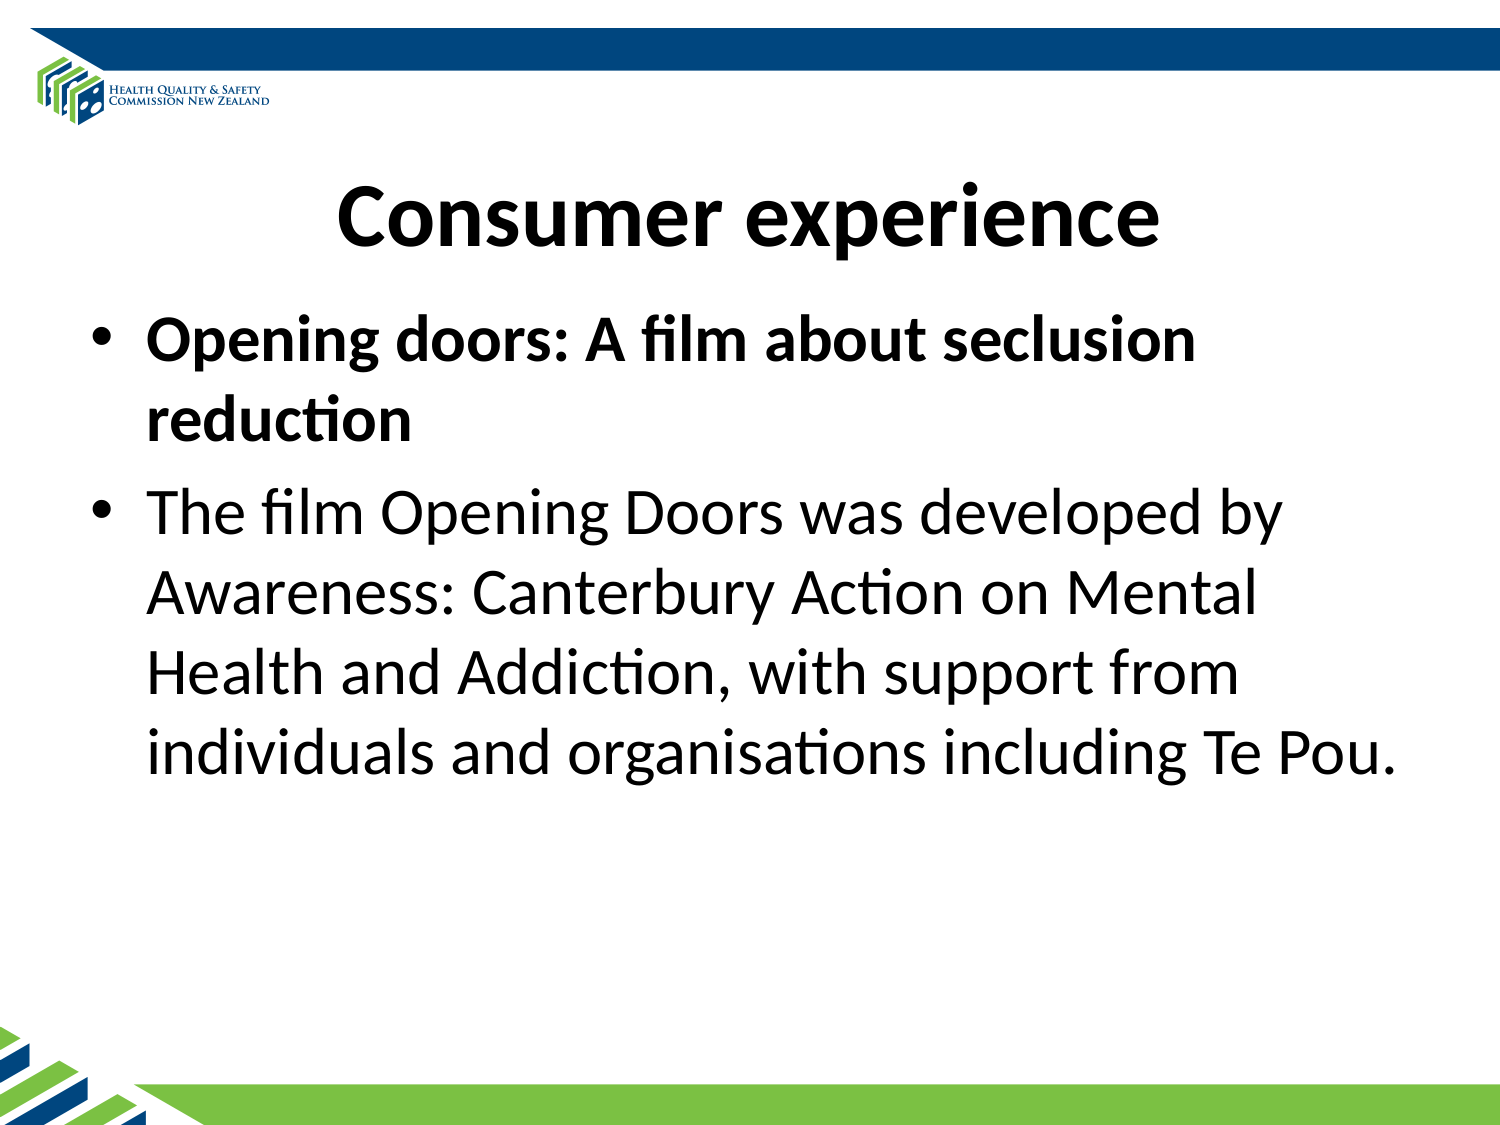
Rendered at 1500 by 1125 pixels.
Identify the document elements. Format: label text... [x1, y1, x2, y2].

title Consumer experience [75, 149, 1425, 271]
picture [0, 0, 1500, 1125]
list Opening doors: A film about seclusion reduction The film Opening Doors was developed by Awareness: Canterbury Action on Mental Health and Addiction, with support from individuals and organisations including Te Pou. [75, 287, 1425, 1013]
